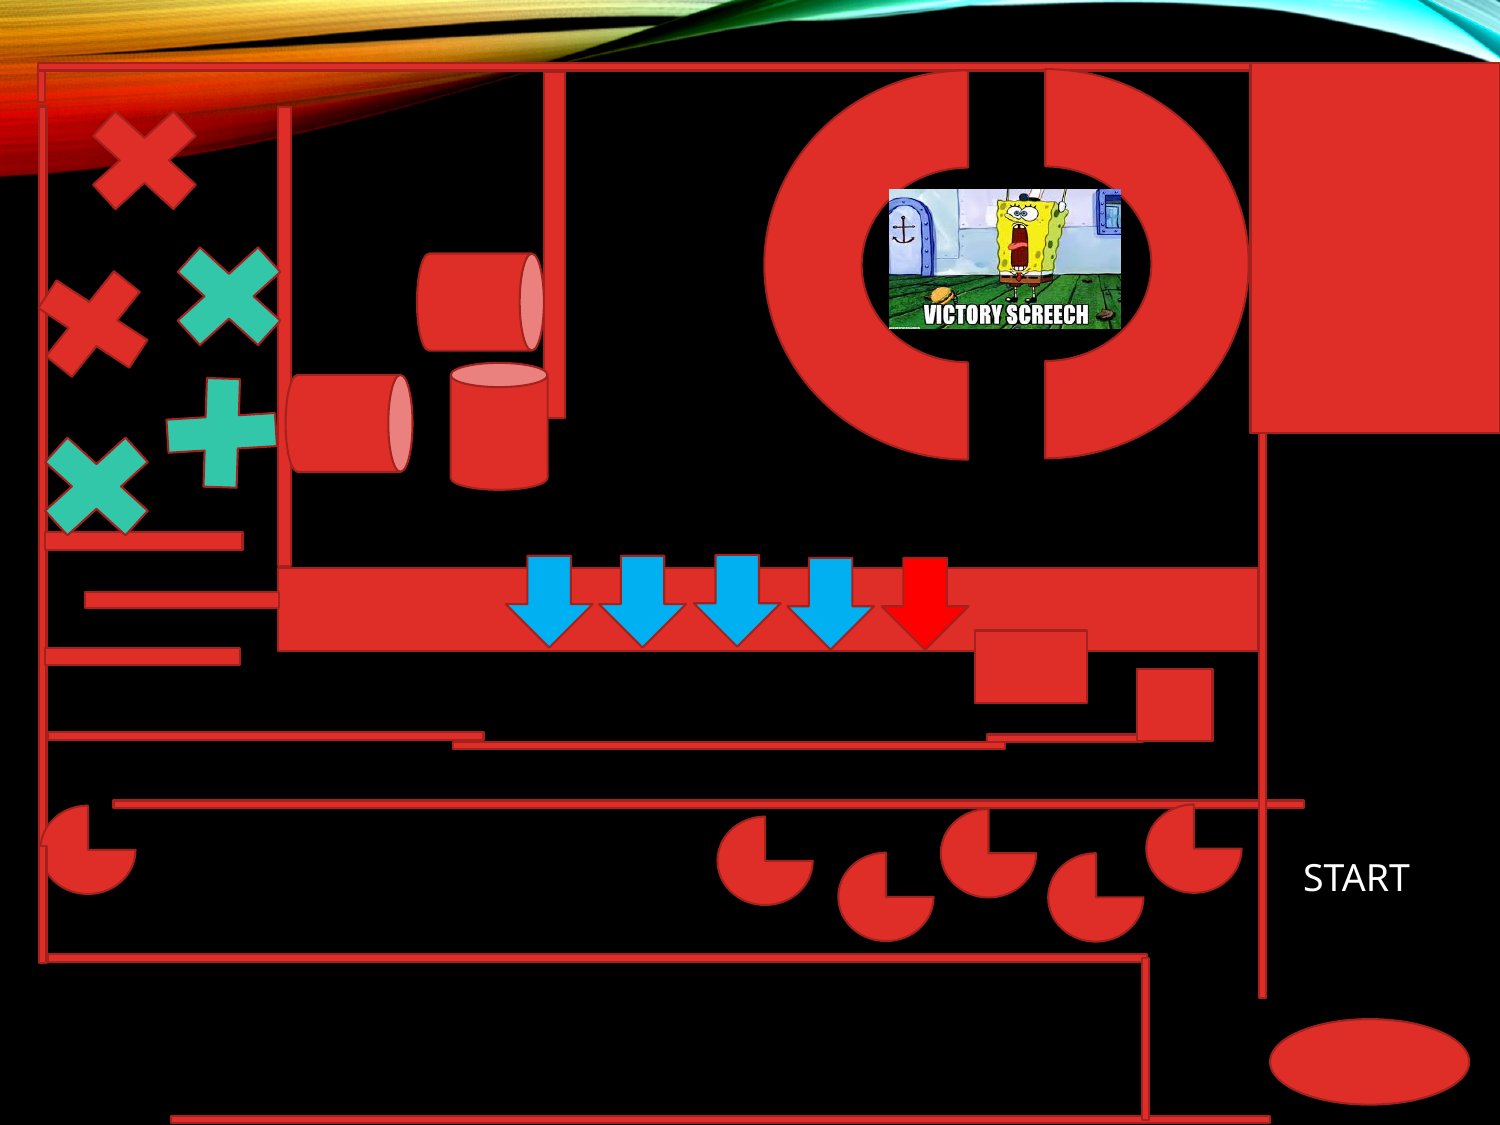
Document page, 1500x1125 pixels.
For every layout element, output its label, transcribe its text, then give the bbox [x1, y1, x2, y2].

text_box [277, 567, 1258, 652]
text_box [543, 71, 566, 419]
text_box [38, 105, 48, 305]
text_box [37, 270, 149, 378]
text_box [112, 799, 1258, 809]
text_box [1145, 803, 1243, 894]
text_box [47, 731, 485, 741]
text_box [165, 376, 279, 489]
text_box [176, 246, 282, 346]
text_box [37, 62, 1249, 72]
text_box [1047, 852, 1145, 943]
picture [926, 72, 1090, 178]
text_box [92, 110, 197, 210]
text_box [504, 554, 594, 649]
text_box [716, 815, 814, 906]
text_box [452, 741, 1006, 750]
text_box [837, 851, 935, 943]
text_box [44, 531, 244, 551]
text_box [47, 953, 1148, 963]
text_box [1249, 62, 1500, 434]
text_box [38, 845, 48, 964]
text_box [1136, 668, 1214, 742]
text_box [692, 553, 782, 648]
text_box [1267, 799, 1305, 809]
text_box [84, 591, 280, 609]
text_box [786, 556, 876, 651]
text_box [449, 361, 549, 491]
text_box [598, 554, 687, 649]
text_box [763, 69, 969, 461]
text_box [1044, 68, 1249, 460]
text_box [415, 252, 545, 352]
picture [566, 72, 928, 178]
text_box [986, 733, 1144, 743]
text_box [1269, 1018, 1471, 1106]
picture [0, 0, 1500, 178]
text_box [38, 310, 48, 845]
text_box [939, 808, 1038, 899]
text_box [44, 436, 149, 537]
text_box [284, 373, 414, 473]
picture [1091, 72, 1249, 178]
text_box [1141, 957, 1150, 1121]
text_box [39, 804, 137, 896]
text_box [170, 1115, 1271, 1124]
text_box [880, 556, 970, 651]
text_box START [1288, 846, 1470, 906]
text_box [974, 629, 1088, 704]
text_box [1258, 434, 1267, 999]
text_box [44, 647, 241, 666]
text_box [37, 69, 46, 103]
text_box [277, 106, 292, 567]
picture [889, 189, 1122, 329]
